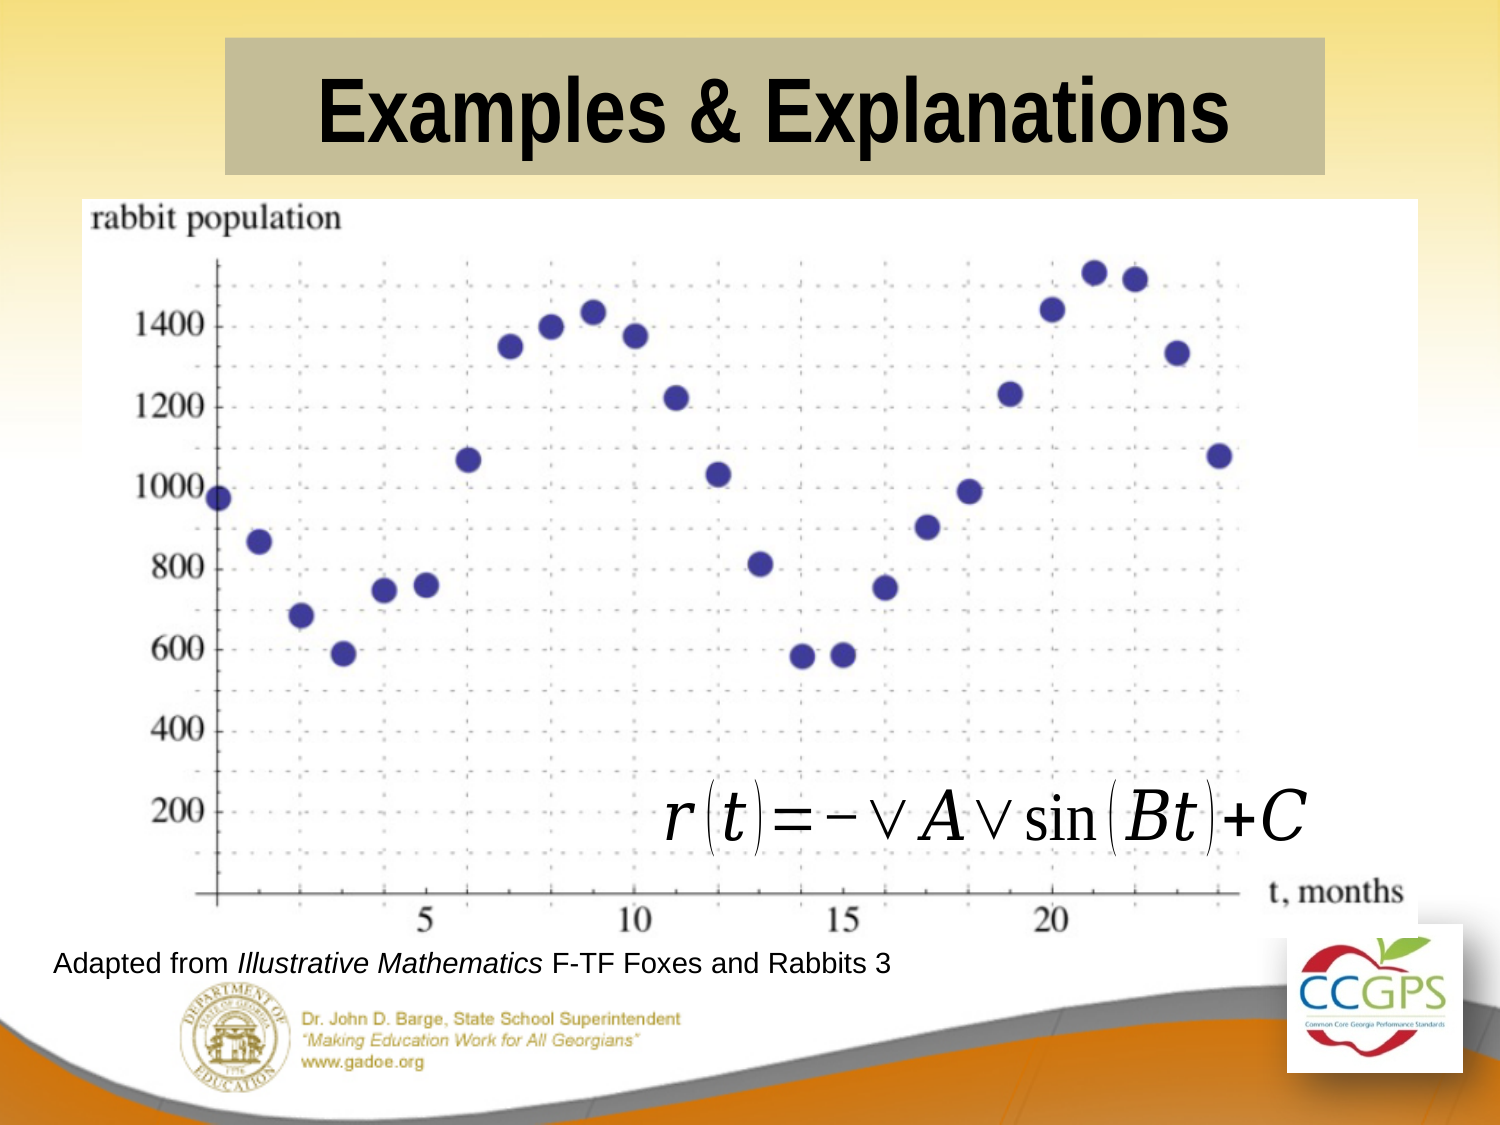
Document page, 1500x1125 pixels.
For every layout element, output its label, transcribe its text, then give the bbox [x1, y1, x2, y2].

title Examples & Explanations [224, 37, 1326, 176]
picture [0, 0, 1500, 1125]
text_box Adapted from Illustrative Mathematics F-TF Foxes and Rabbits 3 [38, 936, 907, 987]
